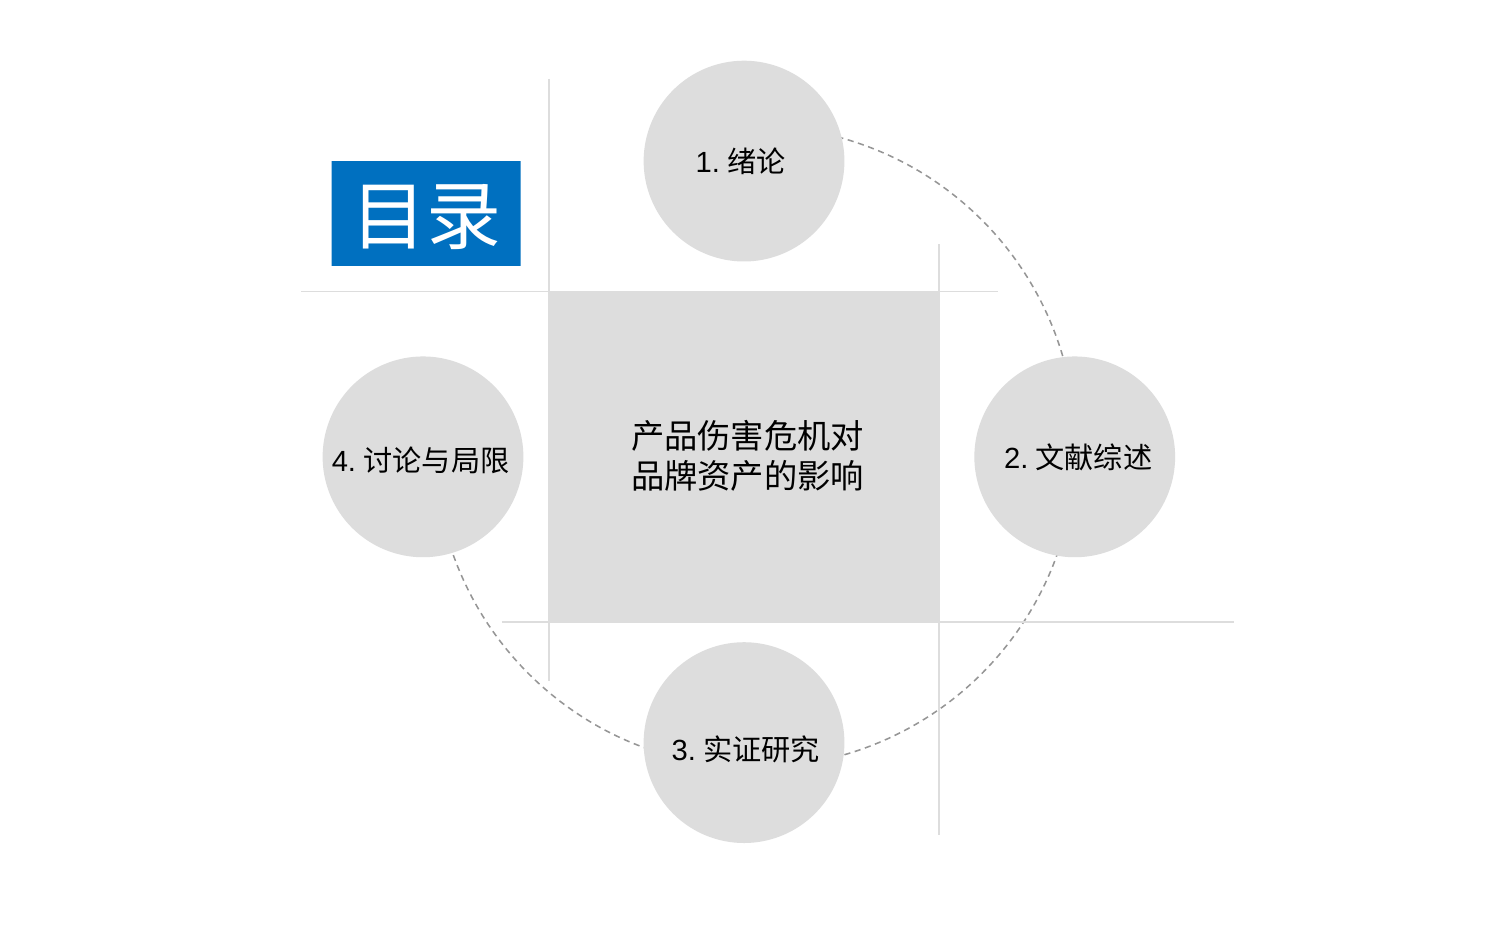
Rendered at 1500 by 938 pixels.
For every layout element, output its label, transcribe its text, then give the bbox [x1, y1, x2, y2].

text_box 4.讨论与局限 [308, 435, 533, 485]
text_box [648, 774, 840, 844]
text_box [977, 482, 1172, 558]
text_box 产品伤害危机对 品牌资产的影响 [592, 408, 903, 503]
text_box [791, 137, 1064, 621]
text_box [326, 485, 520, 558]
text_box 1.绪论 [663, 135, 818, 186]
text_box 2.文献综述 [975, 432, 1182, 482]
text_box 目录 [331, 161, 521, 266]
text_box [943, 631, 1019, 708]
text_box [554, 299, 934, 621]
text_box [452, 505, 934, 756]
text_box 3.实证研究 [648, 724, 844, 774]
text_box [643, 642, 843, 772]
text_box [325, 356, 521, 435]
text_box [977, 356, 1172, 432]
text_box [643, 60, 845, 262]
